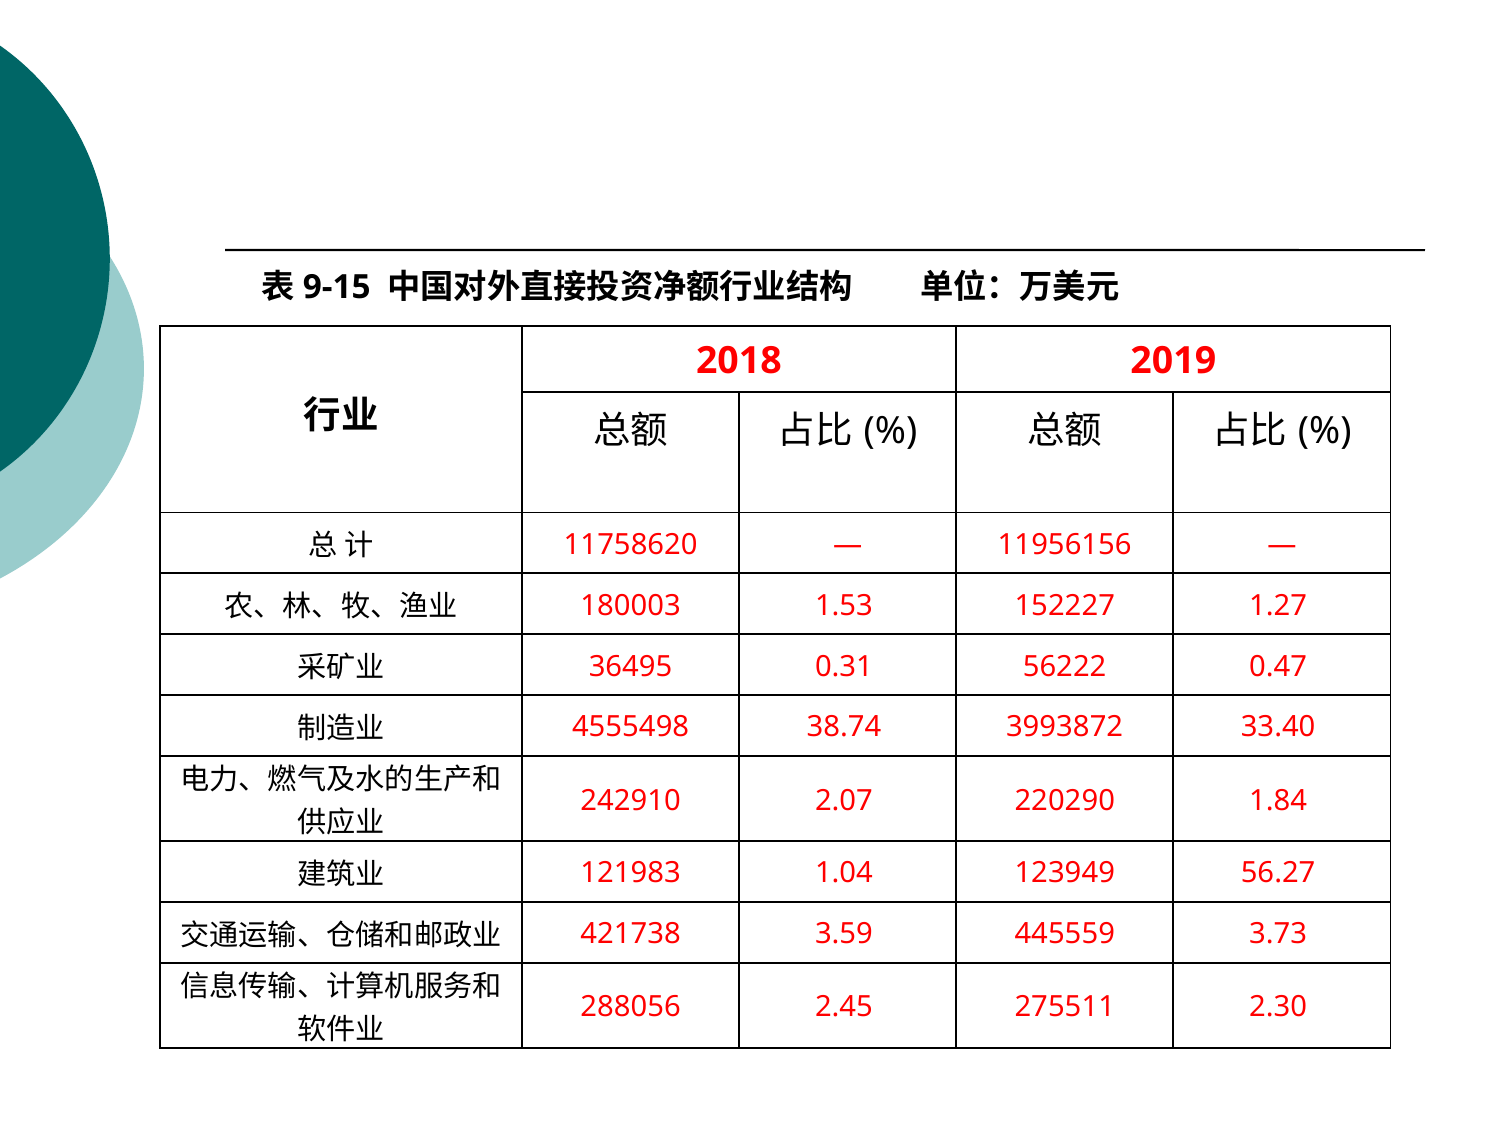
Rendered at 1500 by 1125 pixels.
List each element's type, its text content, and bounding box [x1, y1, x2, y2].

table_cell 信息传输、计算机服务和软件业 [161, 964, 521, 1047]
table_header 2018 [523, 327, 955, 391]
table_cell 建筑业 [161, 842, 521, 901]
text_box 表9-15 中国对外直接投资净额行业结构 单位：万美元 [164, 257, 1465, 327]
table_cell 152227 [957, 574, 1172, 633]
table_cell 占比(%) [740, 393, 955, 512]
table_cell 2.07 [740, 757, 955, 840]
table_cell 242910 [523, 757, 738, 840]
table_cell 总额 [957, 393, 1172, 512]
table_cell 3.73 [1174, 903, 1390, 962]
table_cell — [1174, 513, 1390, 572]
table_cell 123949 [957, 842, 1172, 901]
table_cell 421738 [523, 903, 738, 962]
table_cell 275511 [957, 964, 1172, 1047]
table_cell 180003 [523, 574, 738, 633]
table_cell 2.30 [1174, 964, 1390, 1047]
table_cell 1.84 [1174, 757, 1390, 840]
table_cell 220290 [957, 757, 1172, 840]
table_cell 36495 [523, 635, 738, 694]
table_cell 4555498 [523, 696, 738, 755]
table_cell 0.31 [740, 635, 955, 694]
table_cell 交通运输、仓储和邮政业 [161, 903, 521, 962]
table_cell 3.59 [740, 903, 955, 962]
table_cell — [740, 513, 955, 572]
table_cell 445559 [957, 903, 1172, 962]
table_cell 38.74 [740, 696, 955, 755]
table_cell 1.53 [740, 574, 955, 633]
table_cell 农、林、牧、渔业 [161, 574, 521, 633]
table_header 行业 [161, 327, 521, 512]
table_cell 11758620 [523, 513, 738, 572]
table_cell 11956156 [957, 513, 1172, 572]
table_cell 总额 [523, 393, 738, 512]
table_cell 采矿业 [161, 635, 521, 694]
table_cell 56222 [957, 635, 1172, 694]
table_cell 制造业 [161, 696, 521, 755]
table_cell 56.27 [1174, 842, 1390, 901]
table_cell 电力、燃气及水的生产和供应业 [161, 757, 521, 840]
table_cell 33.40 [1174, 696, 1390, 755]
table_header 2019 [957, 327, 1390, 391]
table_cell 121983 [523, 842, 738, 901]
table_cell 总 计 [161, 513, 521, 572]
table_cell 3993872 [957, 696, 1172, 755]
table_cell 1.27 [1174, 574, 1390, 633]
table_cell 1.04 [740, 842, 955, 901]
table_cell 2.45 [740, 964, 955, 1047]
table_cell 288056 [523, 964, 738, 1047]
table_cell 占比(%) [1174, 393, 1390, 512]
table_cell 0.47 [1174, 635, 1390, 694]
